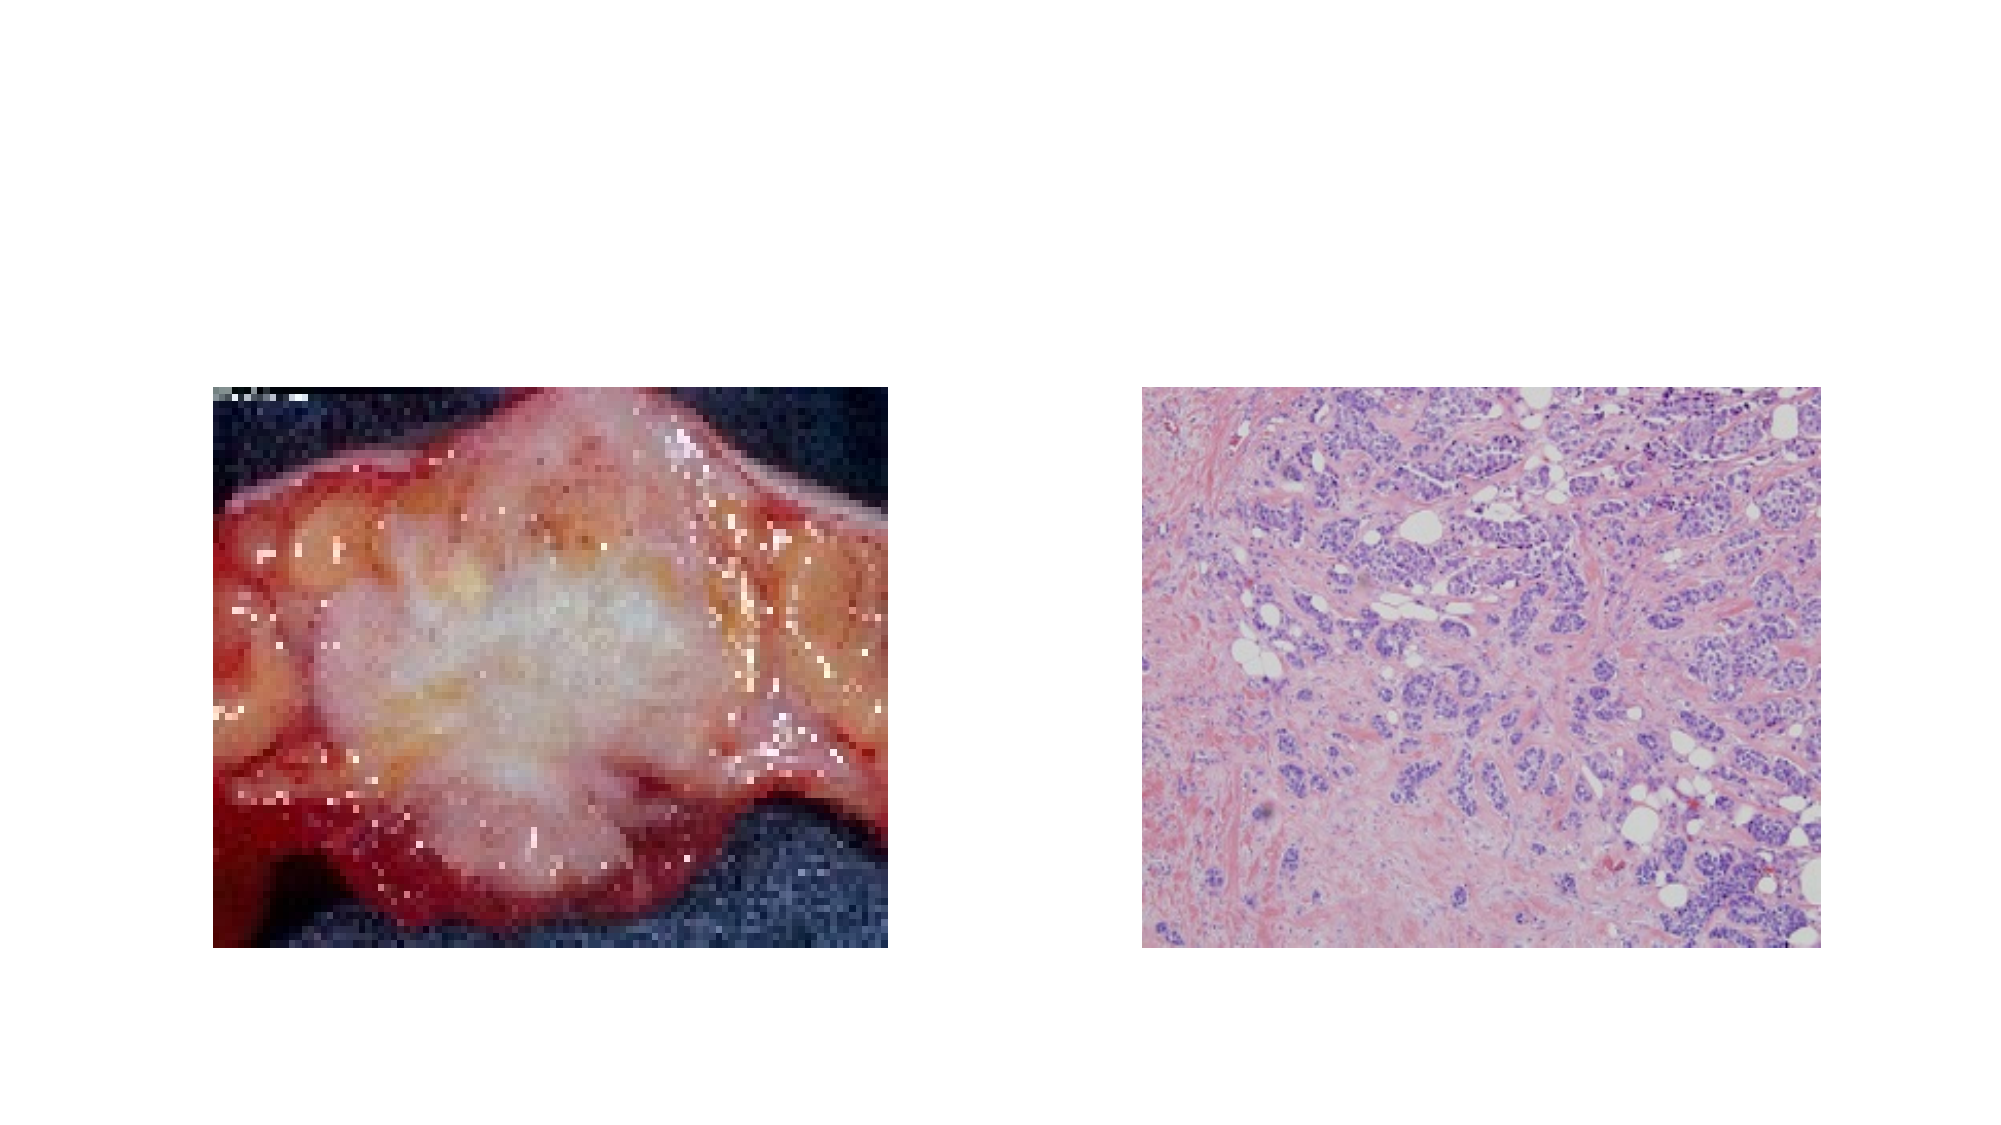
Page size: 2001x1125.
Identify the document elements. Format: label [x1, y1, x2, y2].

list [213, 387, 888, 948]
picture [1142, 387, 1821, 948]
